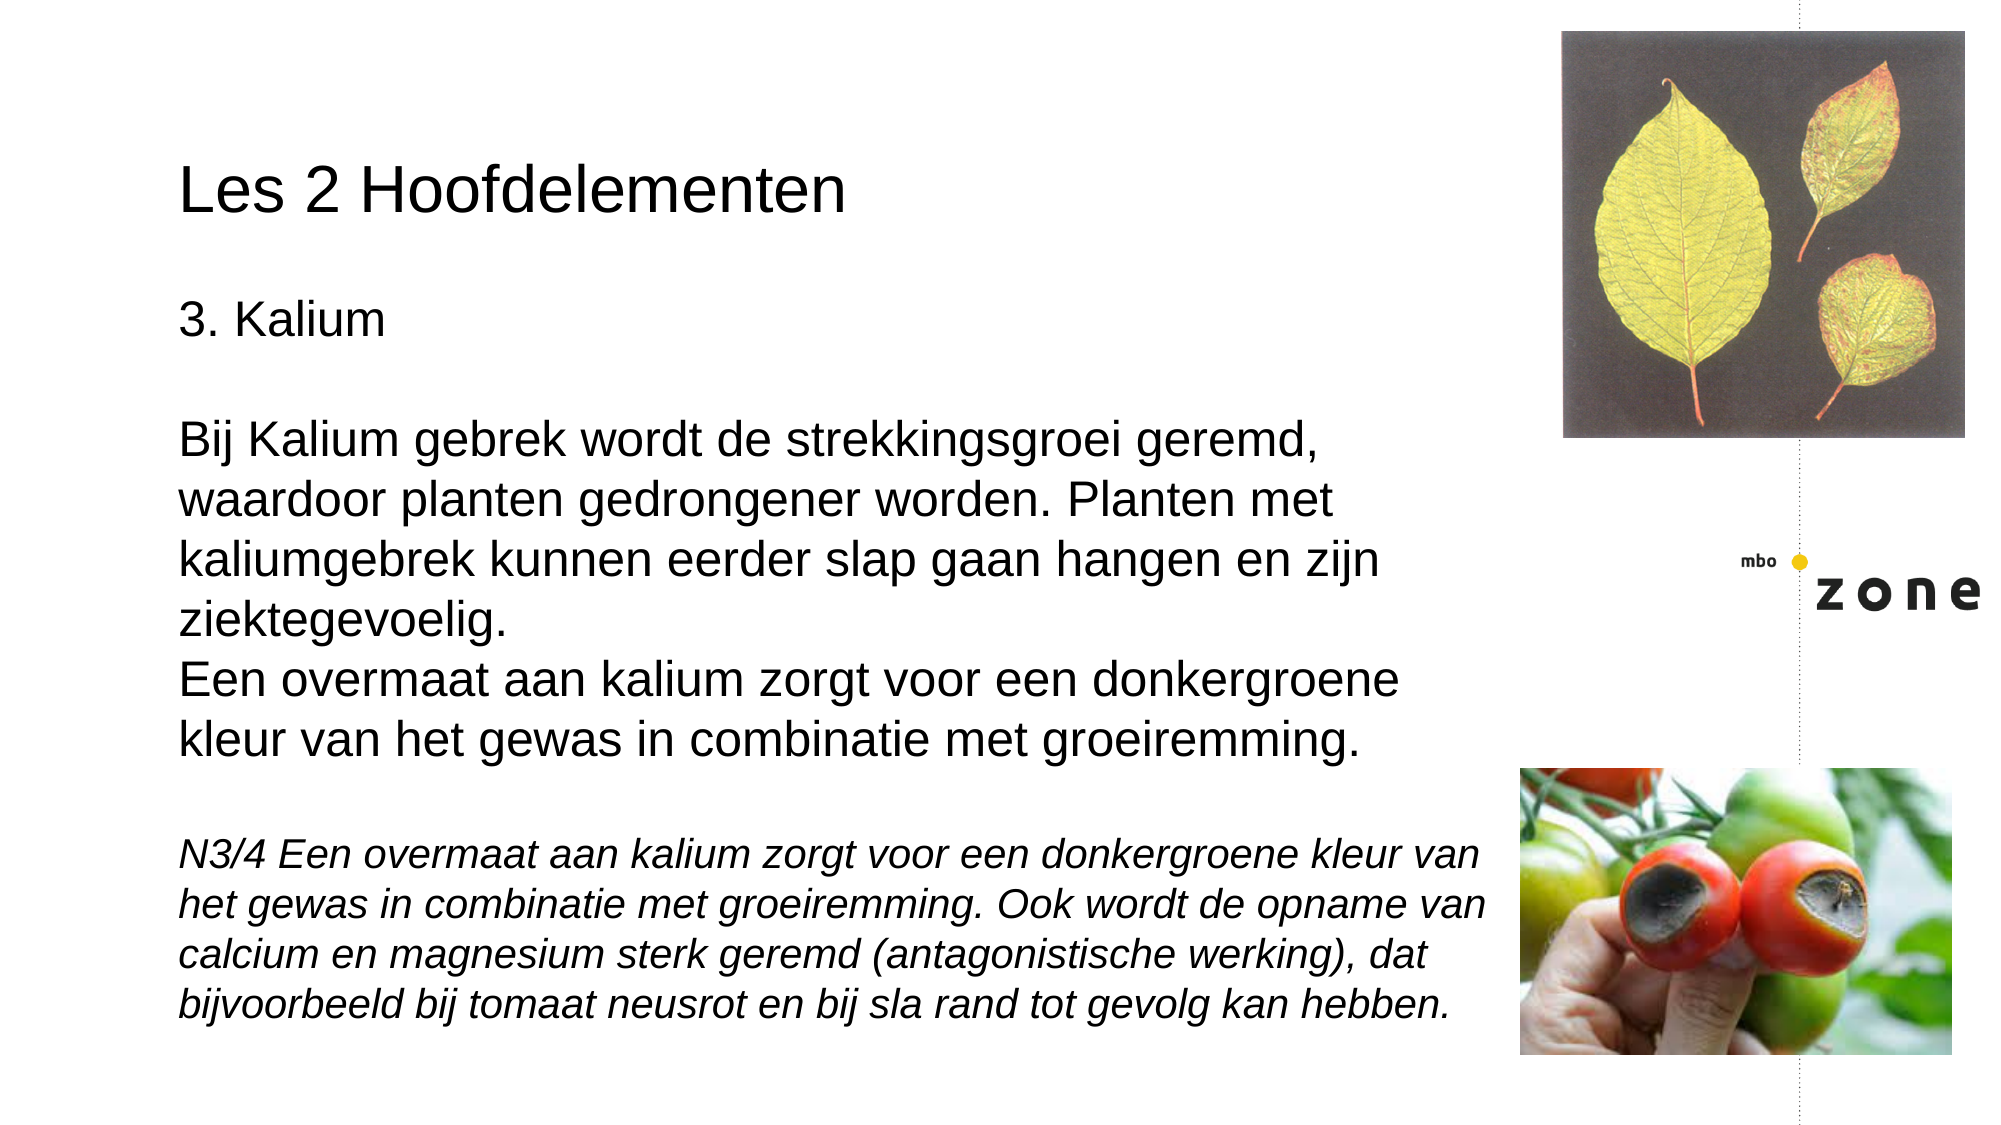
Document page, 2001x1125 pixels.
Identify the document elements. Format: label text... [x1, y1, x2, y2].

picture [1520, 0, 2001, 1125]
text_box 3. Kalium Bij Kalium gebrek wordt de strekkingsgroei geremd, waardoor planten gedrongener worden. Planten met kaliumgebrek kunnen eerder slap gaan hangen en zijn ziektegevoelig. Een overmaat aan kalium zorgt voor een donkergroene kleur van het gewas in combinatie met groeiremming. N3/4 Een overmaat aan kalium zorgt voor een donkergroene kleur van het gewas in combinatie met groeiremming. Ook wordt de opname van calcium en magnesium sterk geremd (antagonistische werking), dat bijvoorbeeld bij tomaat neusrot en bij sla rand tot gevolg kan hebben. [163, 279, 1521, 1095]
text_box Les 2 Hoofdelementen [163, 138, 1561, 234]
